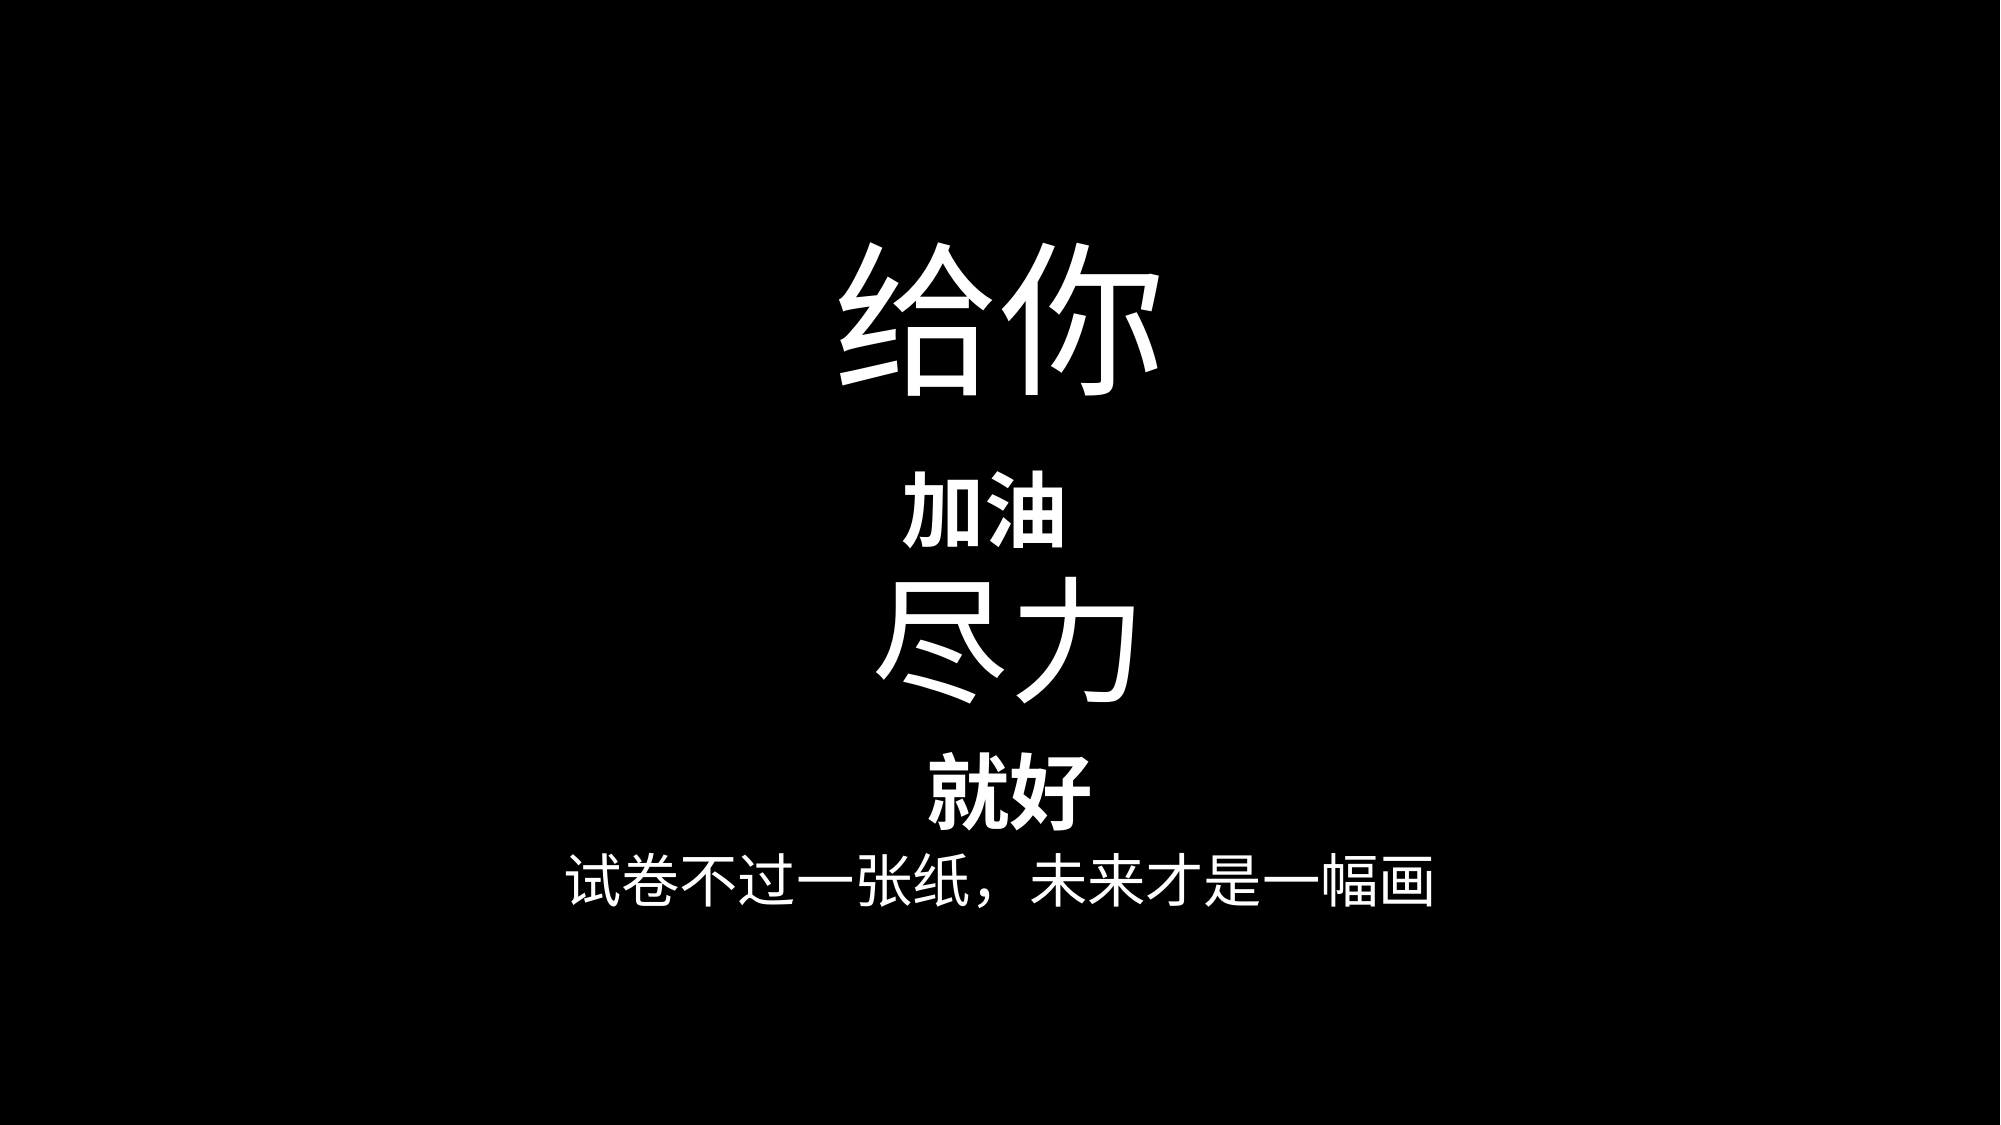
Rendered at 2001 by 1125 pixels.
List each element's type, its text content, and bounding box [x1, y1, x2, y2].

text_box 试卷不过一张纸，未来才是一幅画 [158, 836, 1842, 922]
text_box 就好 [167, 732, 1852, 848]
text_box 加油 [142, 451, 1827, 566]
text_box 给你 [158, 208, 1842, 424]
text_box 尽力 [167, 547, 1852, 728]
